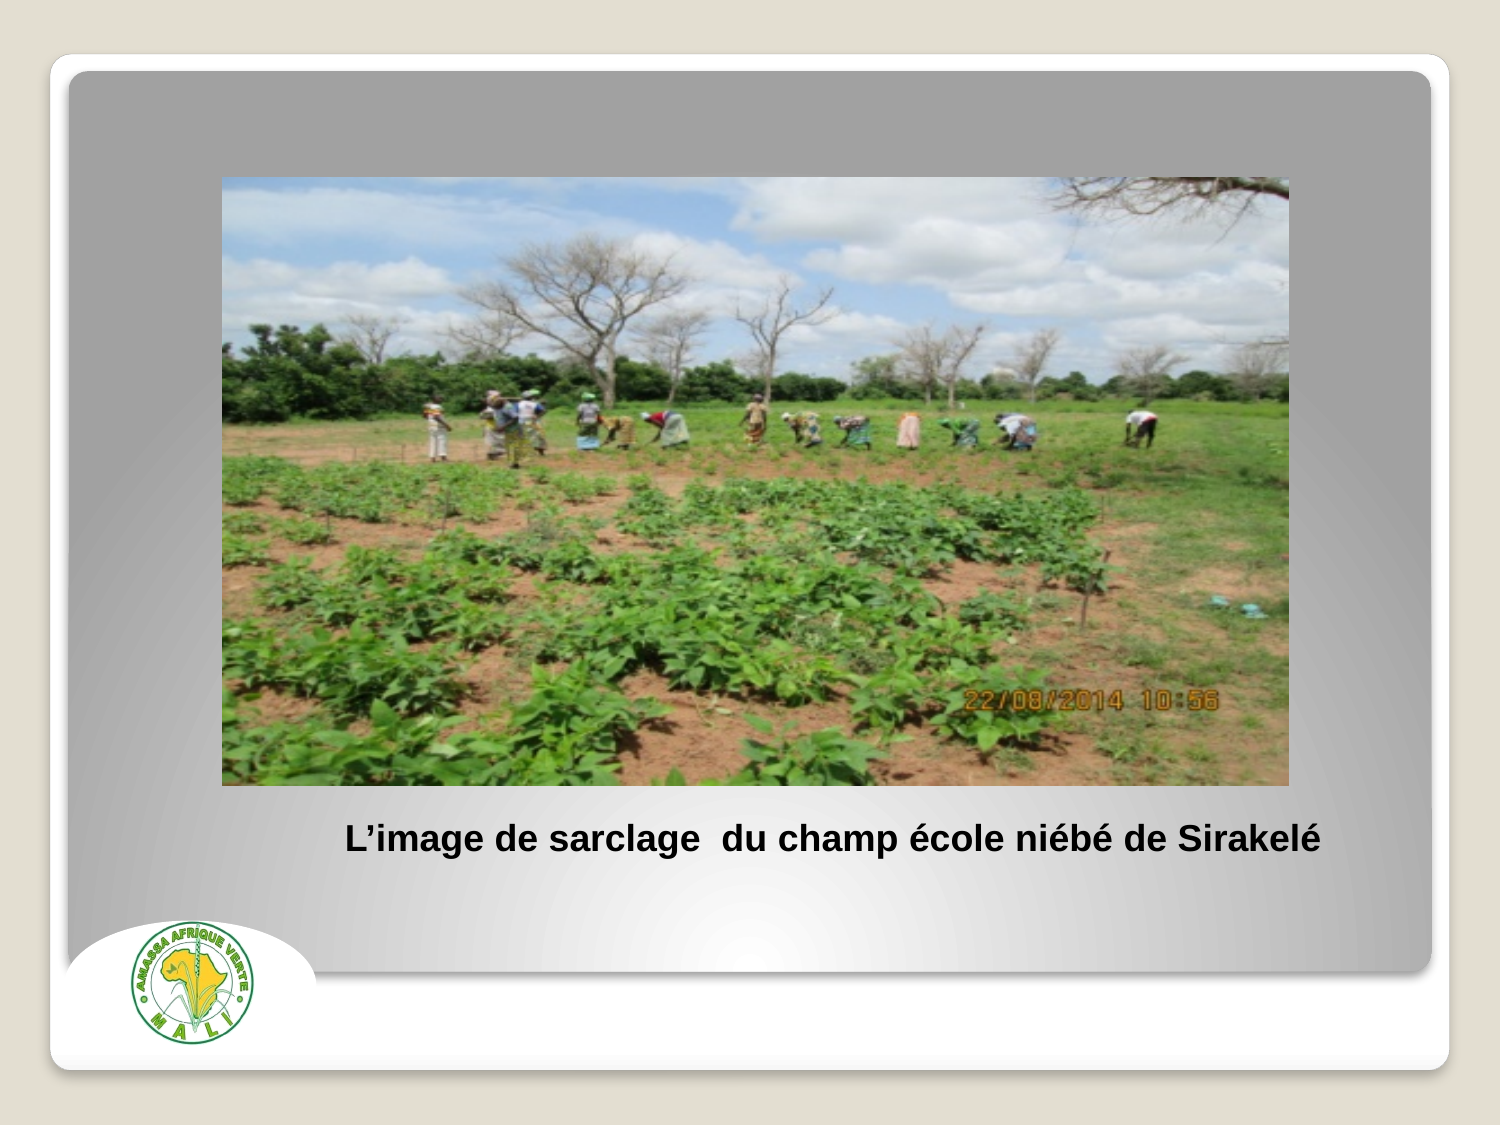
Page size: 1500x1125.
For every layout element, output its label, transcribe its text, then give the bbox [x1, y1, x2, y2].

text_box L’image de sarclage du champ école niébé de Sirakelé [329, 806, 1338, 867]
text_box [63, 913, 317, 1055]
picture [222, 177, 1290, 786]
